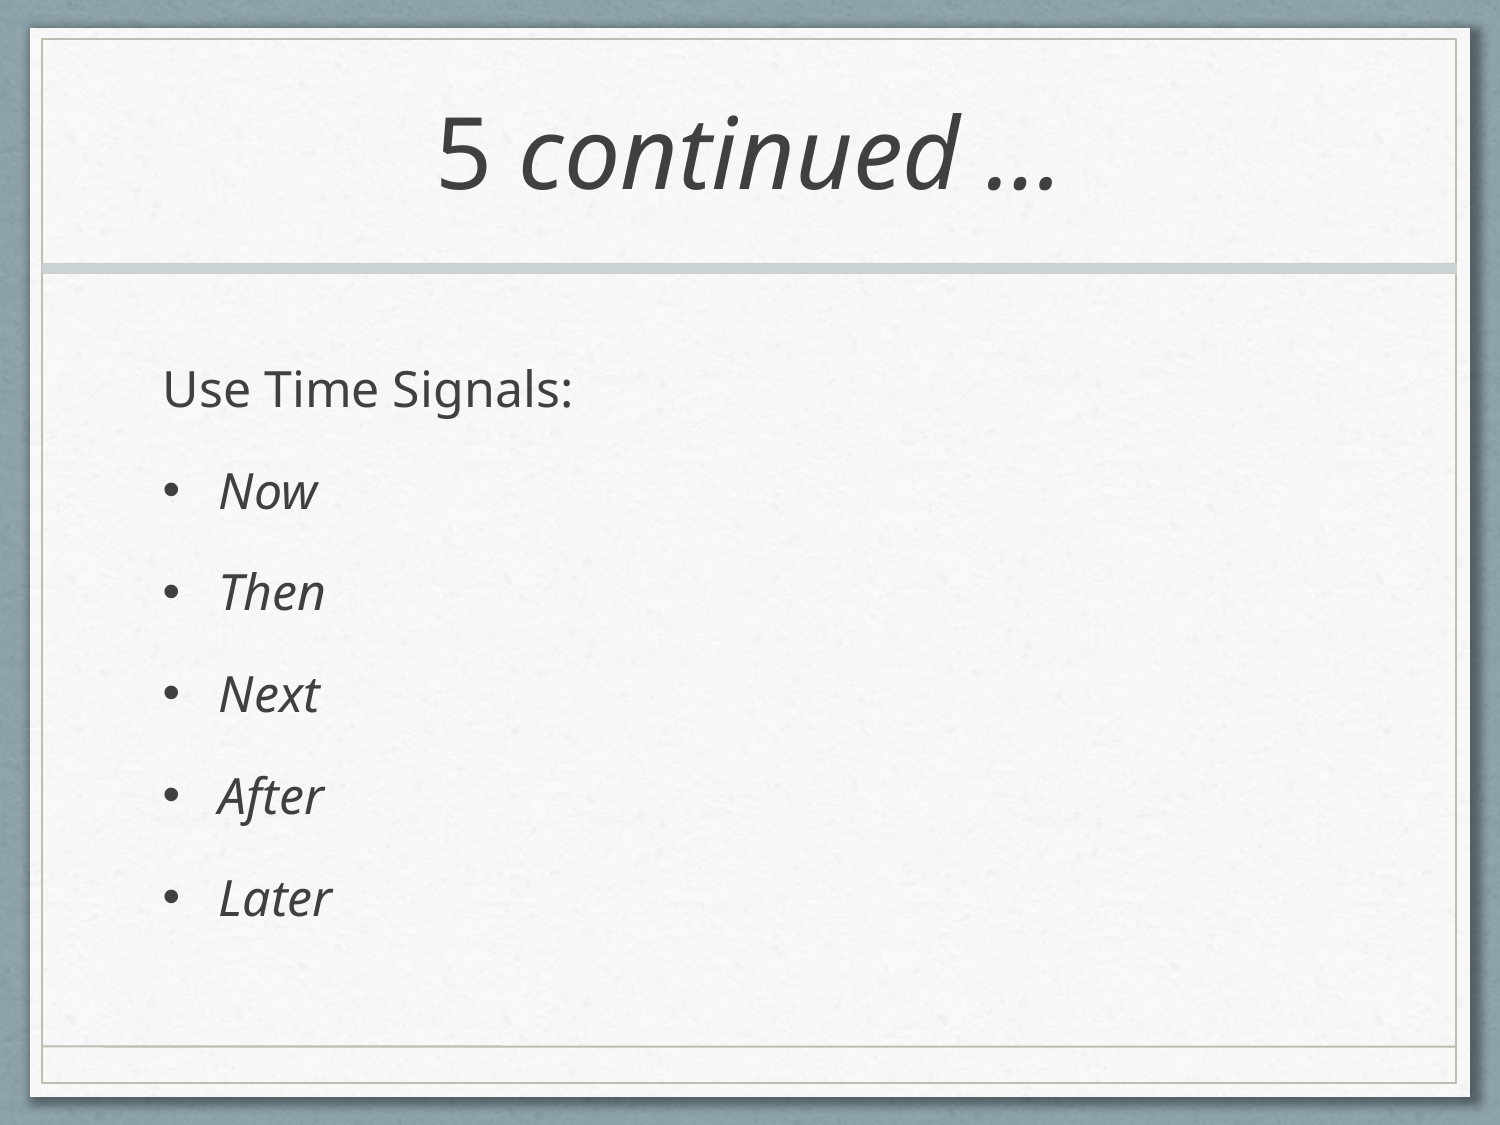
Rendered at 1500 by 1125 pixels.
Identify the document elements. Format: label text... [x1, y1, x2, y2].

picture [30, 28, 1470, 1097]
title 5 continued … [147, 40, 1353, 260]
list Use Time Signals: Now Then Next After Later [147, 350, 1353, 995]
